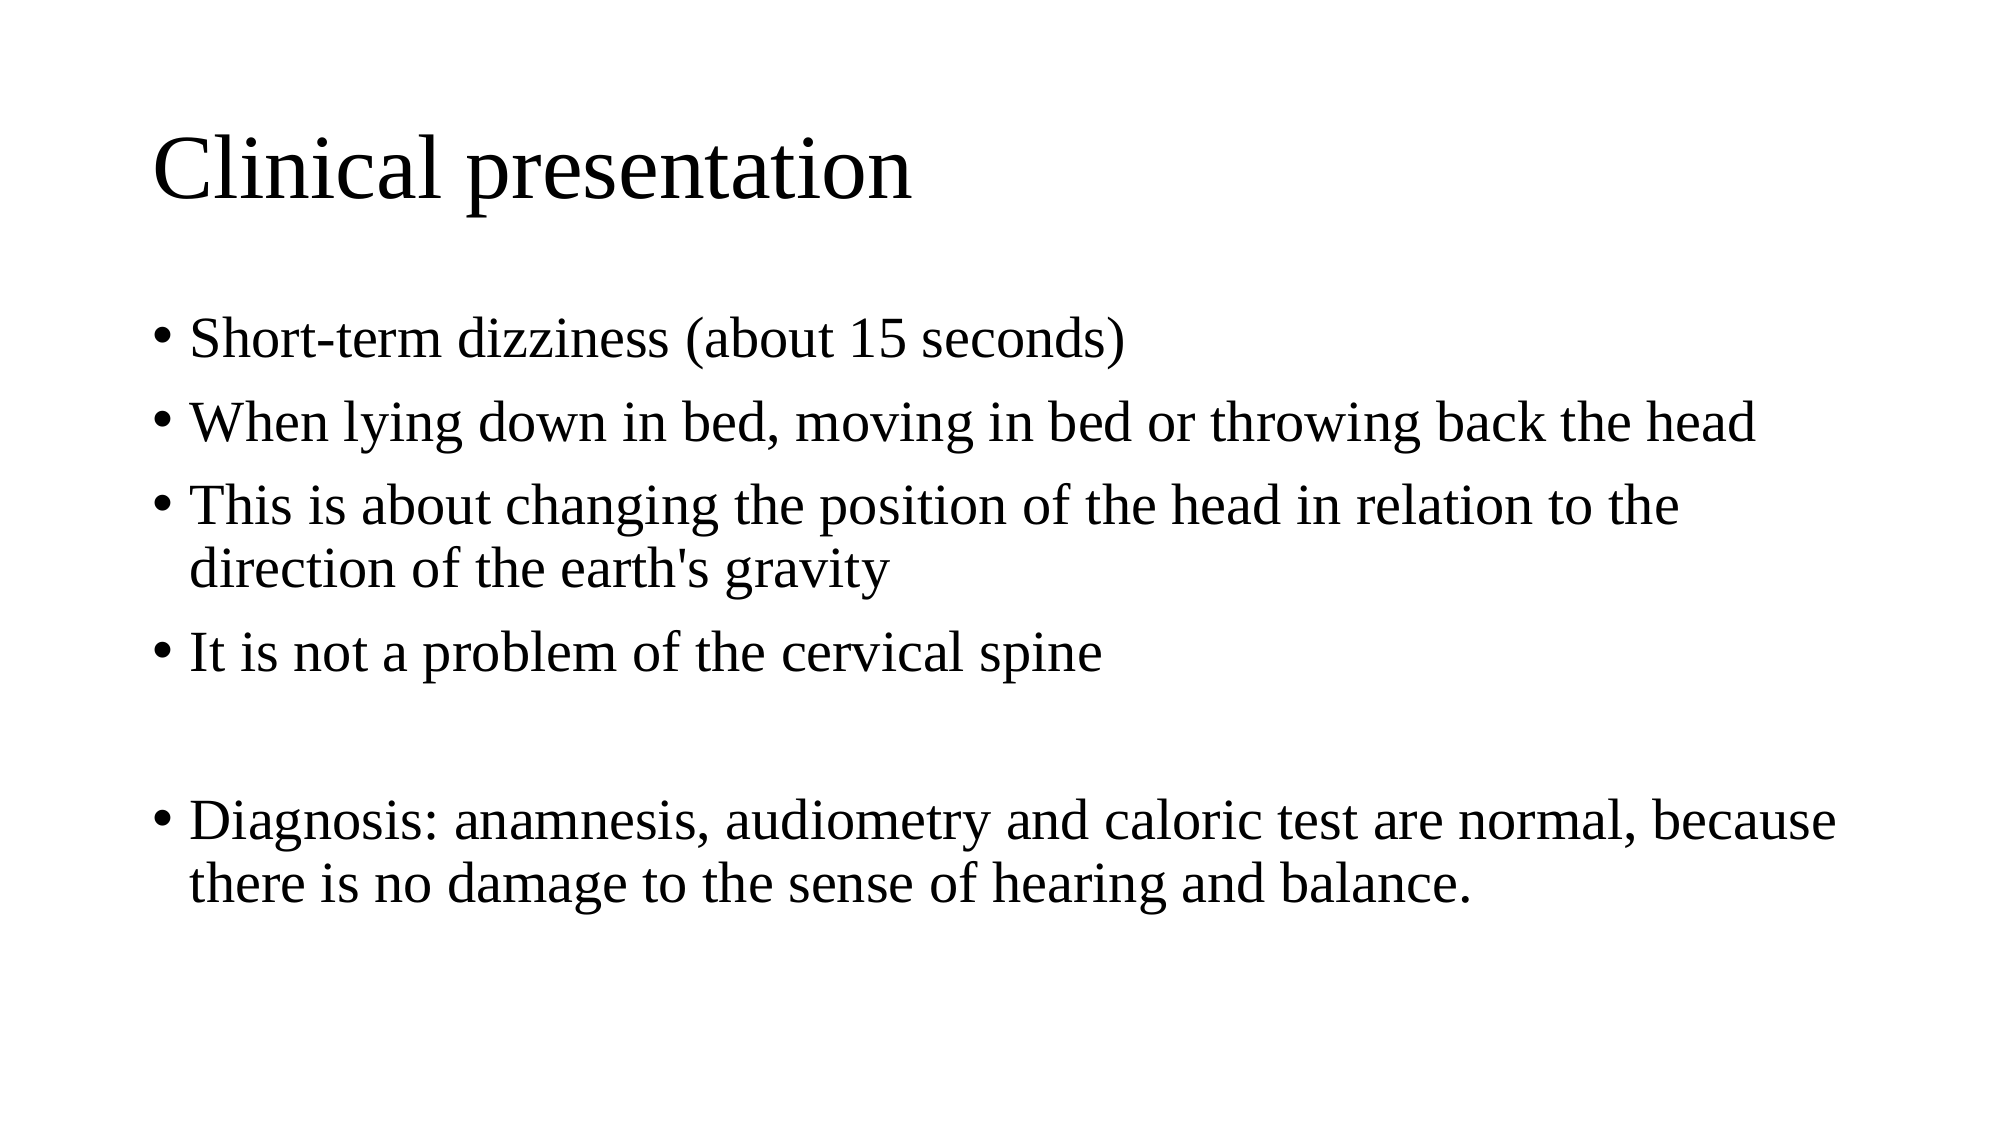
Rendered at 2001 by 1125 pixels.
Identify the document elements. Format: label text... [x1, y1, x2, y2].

list Short-term dizziness (about 15 seconds) When lying down in bed, moving in bed or throwing back the head This is about changing the position of the head in relation to the direction of the earth's gravity It is not a problem of the cervical spine Diagnosis: anamnesis, audiometry and caloric test are normal, because there is no damage to the sense of hearing and balance. [137, 299, 1863, 1014]
title Clinical presentation [137, 59, 1863, 278]
